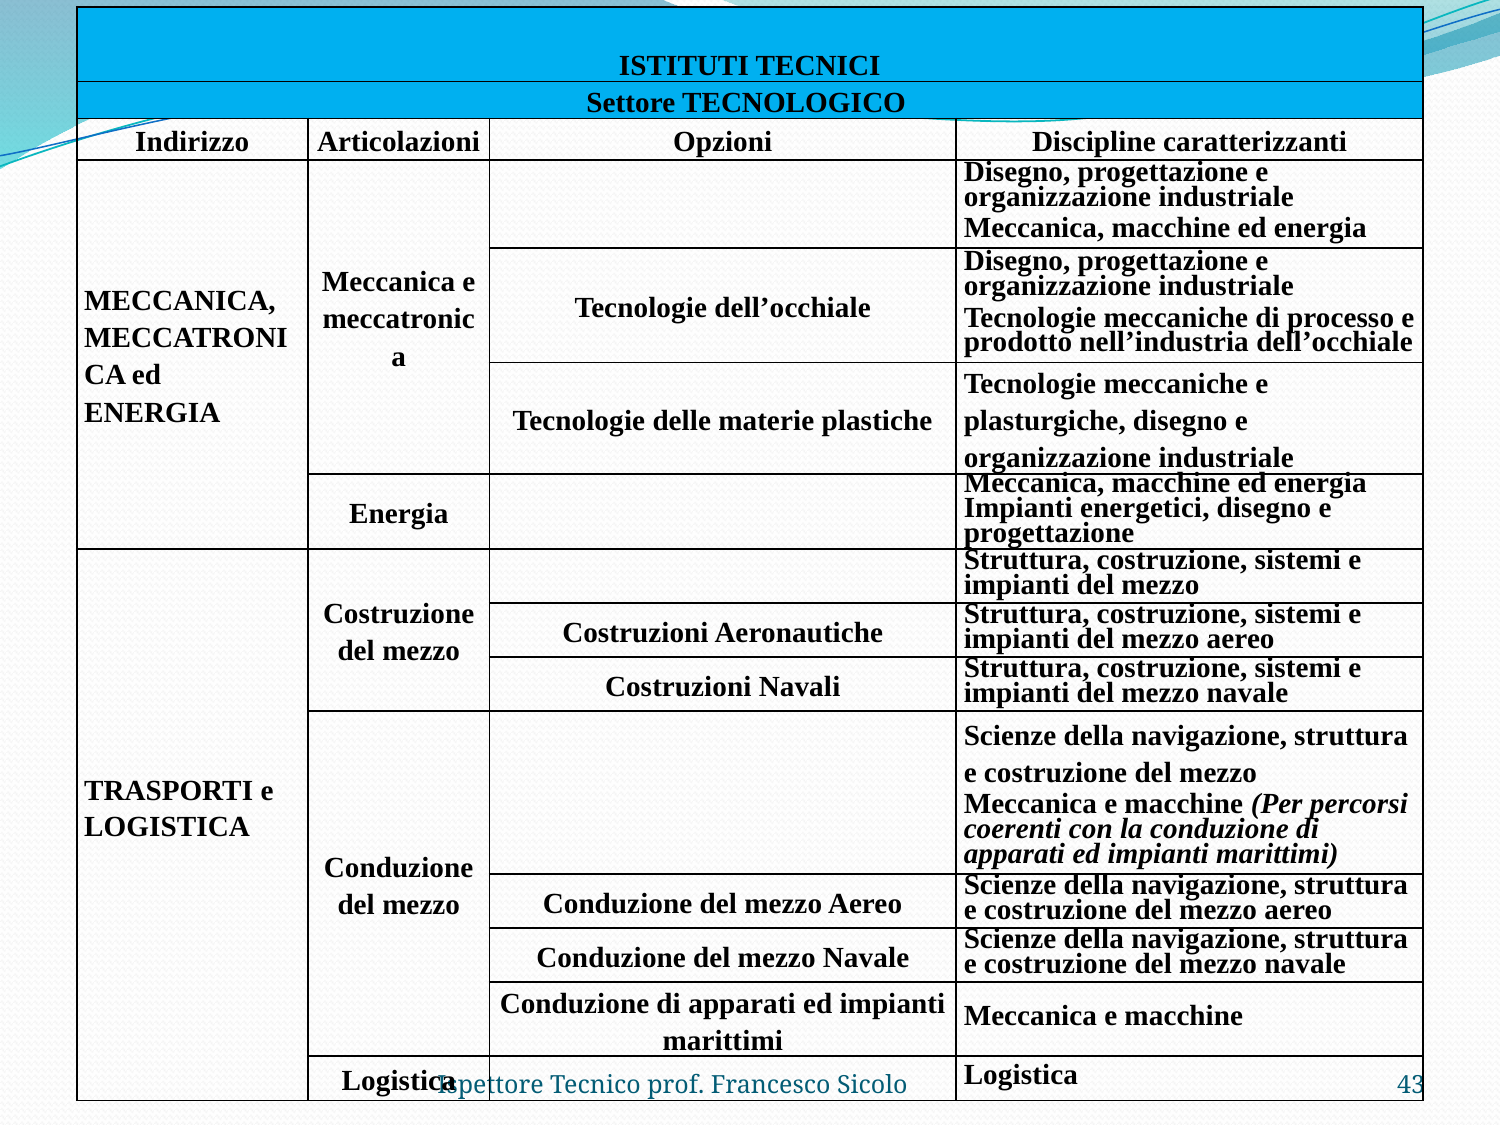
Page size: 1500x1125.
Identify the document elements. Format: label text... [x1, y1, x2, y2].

table_cell Conduzione del mezzo Aereo [490, 875, 955, 927]
table_cell MECCANICA, MECCATRONICA ed ENERGIA [78, 161, 307, 548]
table_cell [490, 712, 955, 873]
table_cell Energia [309, 475, 489, 548]
table_cell Conduzione di apparati ed impianti marittimi [490, 983, 955, 1042]
table_cell Costruzioni Navali [490, 658, 955, 710]
table_cell Meccanica, macchine ed energia Impianti energetici, disegno e progettazione [957, 475, 1422, 548]
table_cell Logistica [988, 1057, 1299, 1100]
table_cell Tecnologie meccaniche e plasturgiche, disegno e organizzazione industriale [957, 363, 1422, 473]
table_cell [490, 475, 955, 548]
slide_number 43 [1299, 1042, 1425, 1103]
footer Ispettore Tecnico prof. Francesco Sicolo [437, 1042, 988, 1103]
table_cell Struttura, costruzione, sistemi e impianti del mezzo [957, 550, 1422, 602]
table_cell [490, 161, 955, 247]
table_cell Discipline caratterizzanti [957, 119, 1422, 159]
table_cell Tecnologie dell’occhiale [490, 249, 955, 362]
table_cell Articolazioni [309, 119, 489, 159]
table_cell Scienze della navigazione, struttura e costruzione del mezzo navale [957, 929, 1422, 981]
table_cell Costruzioni Aeronautiche [490, 604, 955, 656]
table_cell Meccanica e meccatronica [309, 161, 489, 473]
table_cell TRASPORTI e LOGISTICA [78, 550, 307, 1100]
table_cell Struttura, costruzione, sistemi e impianti del mezzo aereo [957, 604, 1422, 656]
table_cell Opzioni [490, 119, 955, 159]
table_cell Struttura, costruzione, sistemi e impianti del mezzo navale [957, 658, 1422, 710]
table_cell Disegno, progettazione e organizzazione industriale Tecnologie meccaniche di processo e prodotto nell’industria dell’occhiale [957, 249, 1422, 362]
table_cell Conduzione del mezzo Navale [490, 929, 955, 981]
table_cell Settore TECNOLOGICO [78, 82, 1422, 118]
table_cell Scienze della navigazione, struttura e costruzione del mezzo aereo [957, 875, 1422, 927]
table_cell Disegno, progettazione e organizzazione industriale Meccanica, macchine ed energia [957, 161, 1422, 247]
table_header ISTITUTI TECNICI [78, 8, 1422, 81]
table_cell Indirizzo [78, 119, 307, 159]
table_cell Scienze della navigazione, struttura e costruzione del mezzo Meccanica e macchine (Per percorsi coerenti con la conduzione di apparati ed impianti marittimi) [957, 712, 1422, 873]
table_cell [490, 550, 955, 602]
table_cell Logistica [309, 1057, 437, 1100]
table_cell Meccanica e macchine [957, 983, 1422, 1055]
table_cell Costruzione del mezzo [309, 550, 489, 710]
table_cell Tecnologie delle materie plastiche [490, 363, 955, 473]
table_cell Conduzione del mezzo [309, 712, 489, 1055]
